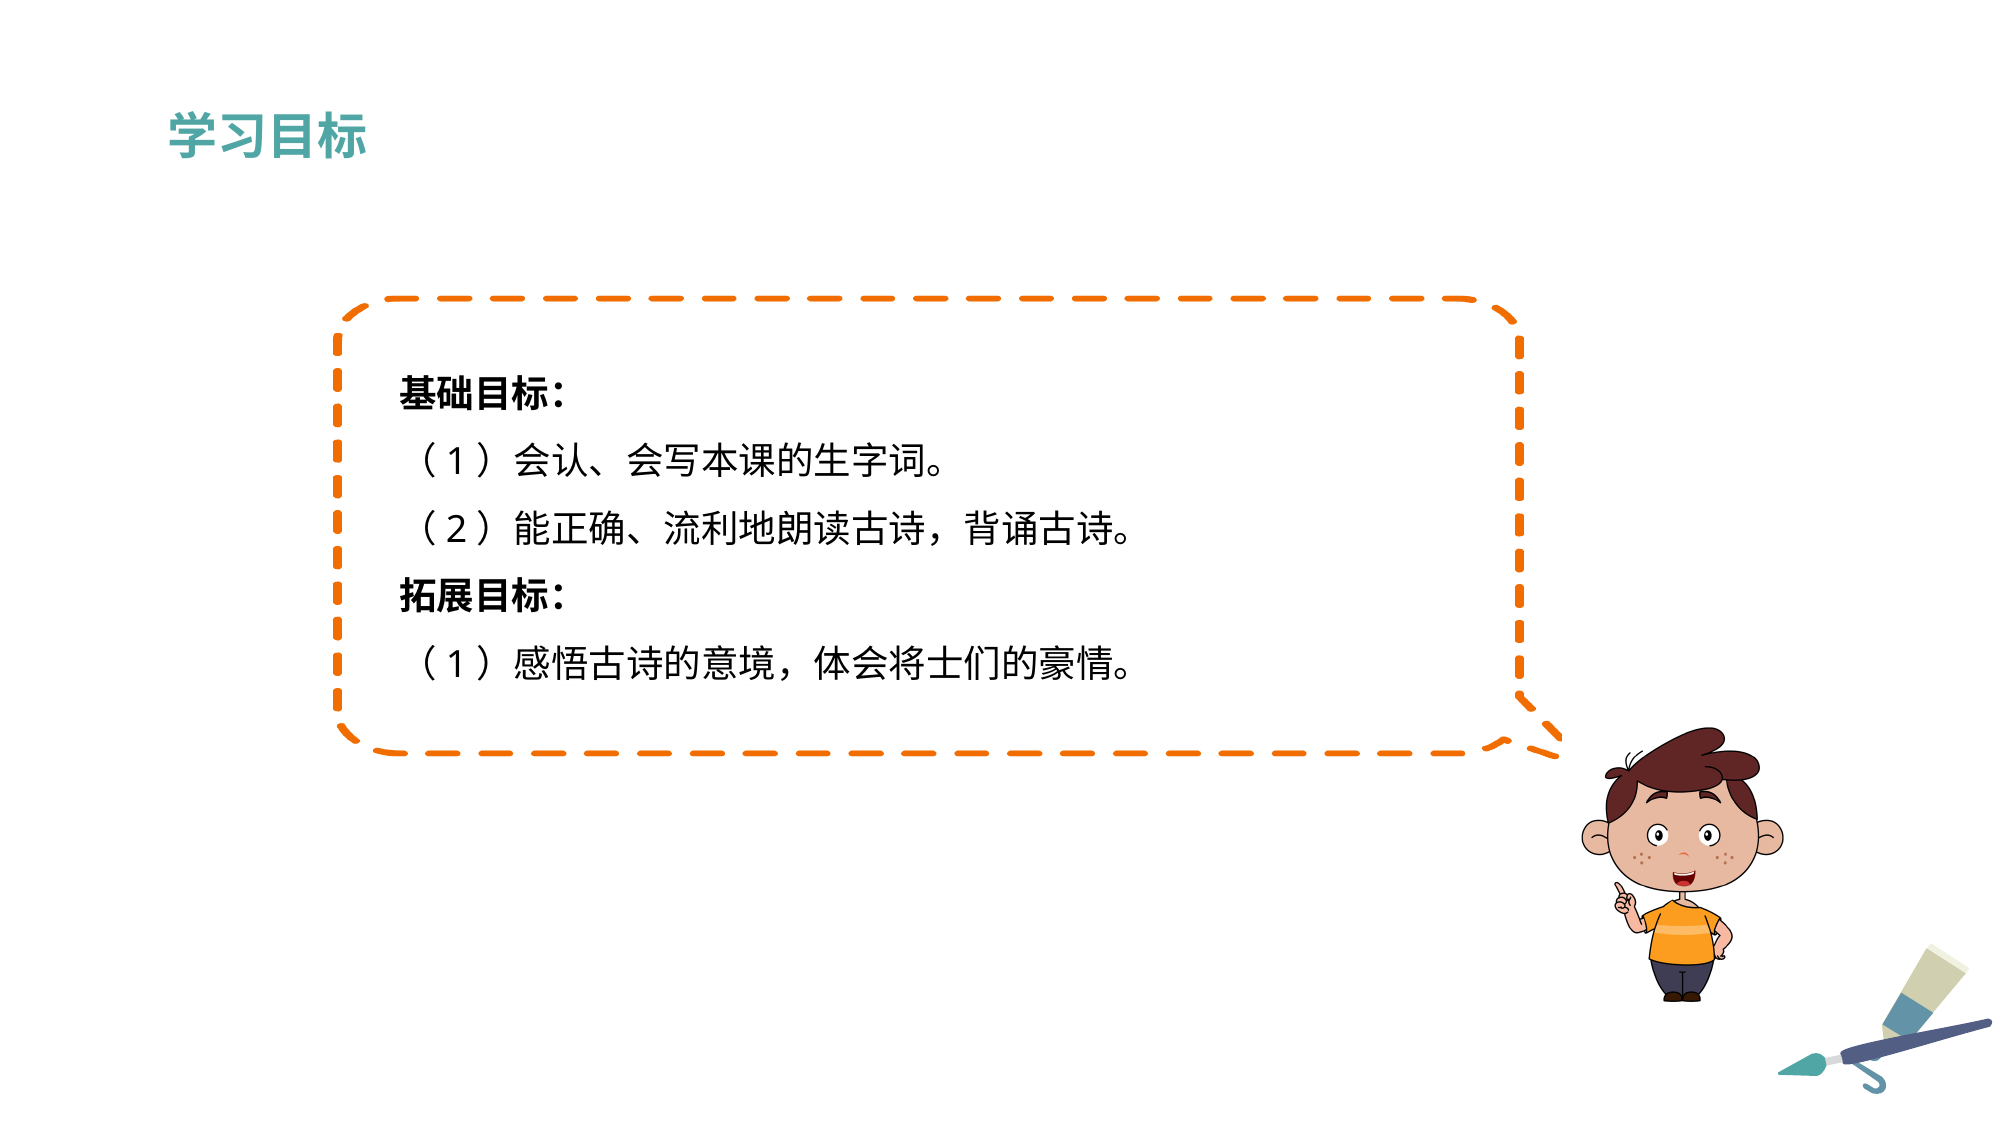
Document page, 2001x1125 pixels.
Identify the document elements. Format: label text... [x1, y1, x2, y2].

text_box 学习目标 [152, 97, 383, 172]
picture [332, 295, 1809, 1015]
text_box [1811, 945, 1974, 1125]
